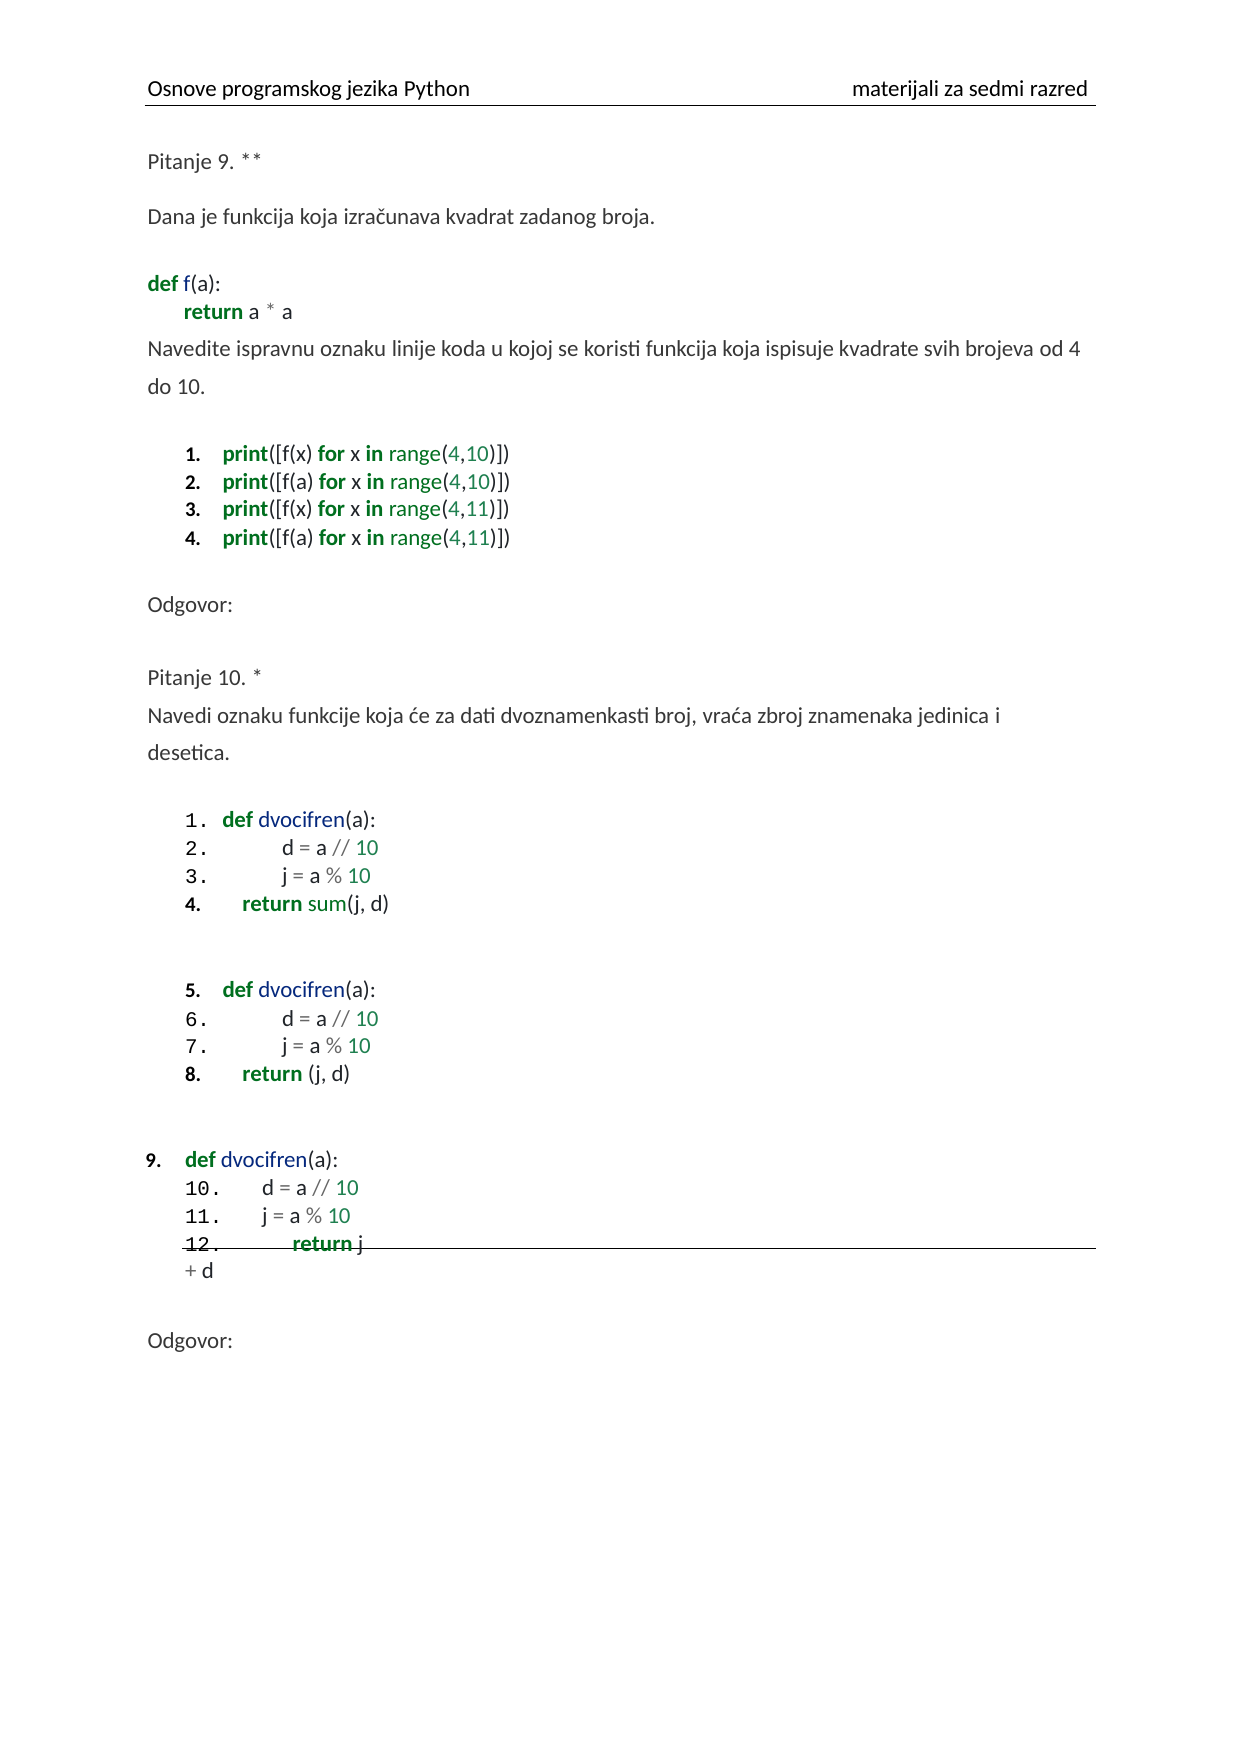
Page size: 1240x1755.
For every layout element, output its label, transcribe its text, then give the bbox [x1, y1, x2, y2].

text_box materijali za sedmi razred [850, 71, 1095, 102]
text_box Osnove programskog jezika Python [145, 71, 477, 102]
text_box Pitanje 9. ** Dana je funkcija koja izračunava kvadrat zadanog broja. def f(a): return a * a Navedite ispravnu oznaku linije koda u kojoj se koristi funkcija koja ispisuje kvadrate svih brojeva od 4 do 10. print([f(x) for x in range(4,10)]) print([f(a) for x in range(4,10)]) print([f(x) for x in range(4,11)]) print([f(a) for x in range(4,11)]) Odgovor: Pitanje 10. * Navedi oznaku funkcije koja će za dati dvoznamenkasti broj, vraća zbroj znamenaka jedinica i desetica. 1. def dvocifren(a): 2. d = a // 10 3. j = a % 10 return sum(j, d) def dvocifren(a): 6. d = a // 10 7. j = a % 10 return (j, d) def dvocifren(a): 10. d = a // 10 11. j = a % 10 12. return j + d Odgovor: [145, 144, 1095, 1353]
